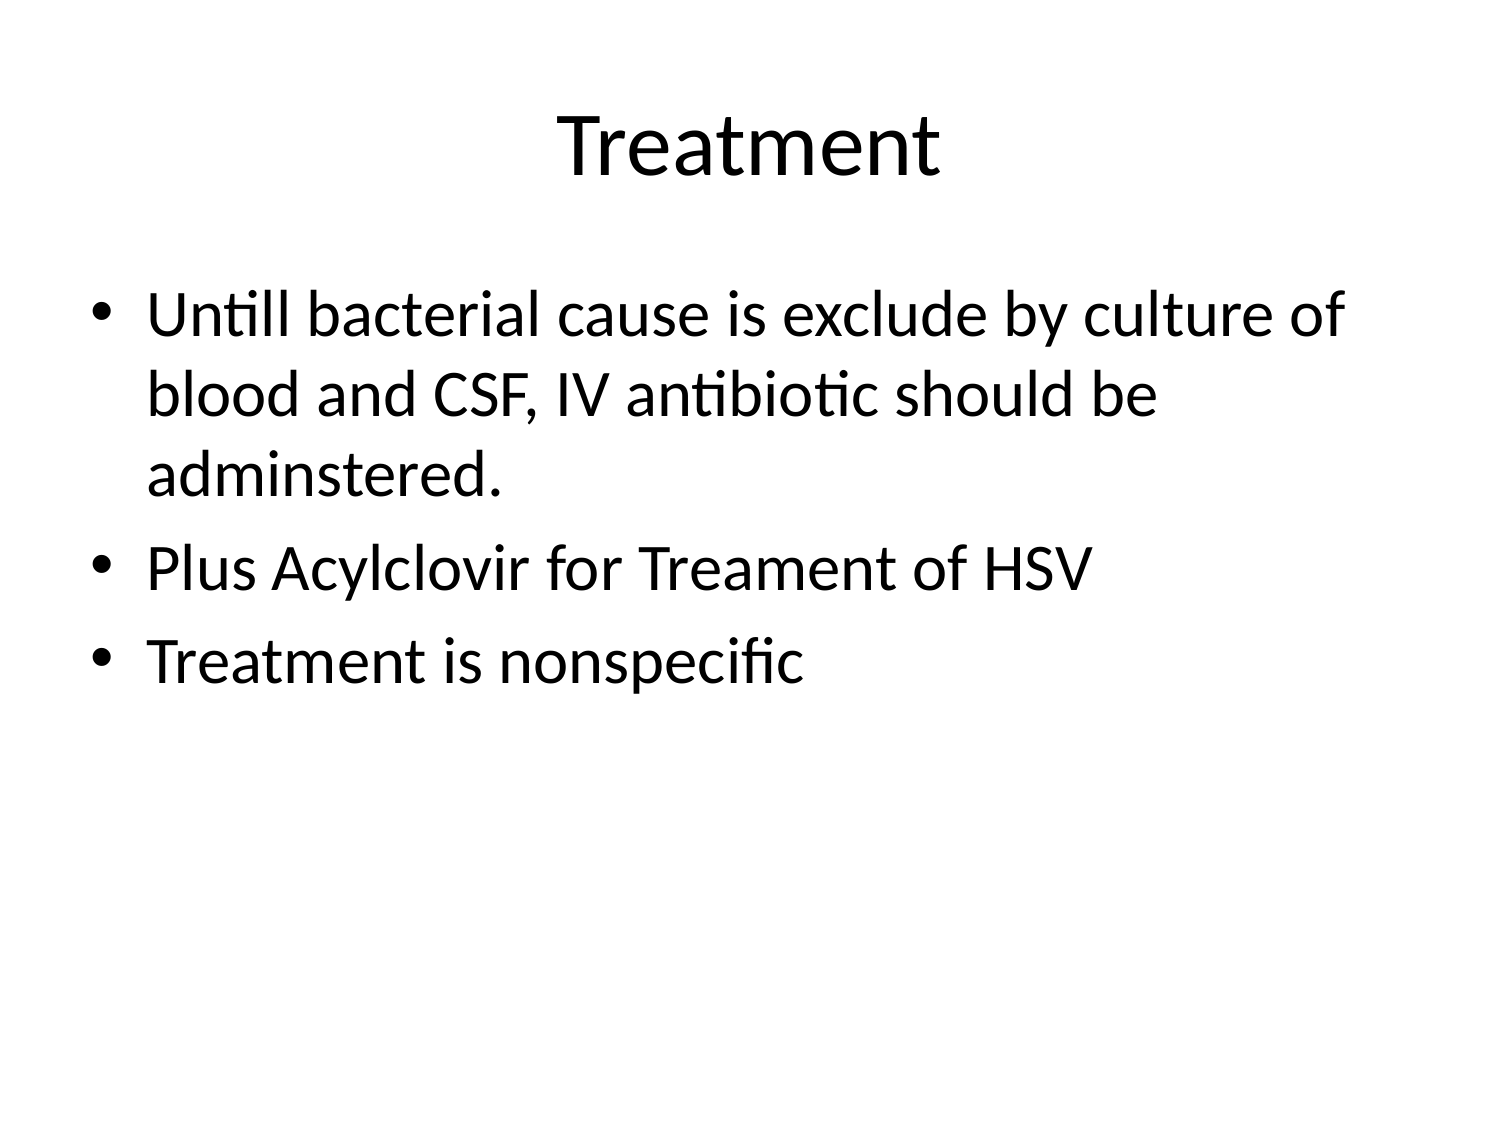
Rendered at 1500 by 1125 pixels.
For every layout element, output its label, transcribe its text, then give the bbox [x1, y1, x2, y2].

list Untill bacterial cause is exclude by culture of blood and CSF, IV antibiotic should be adminstered. Plus Acylclovir for Treament of HSV Treatment is nonspecific [75, 262, 1425, 1005]
title Treatment [75, 45, 1425, 233]
